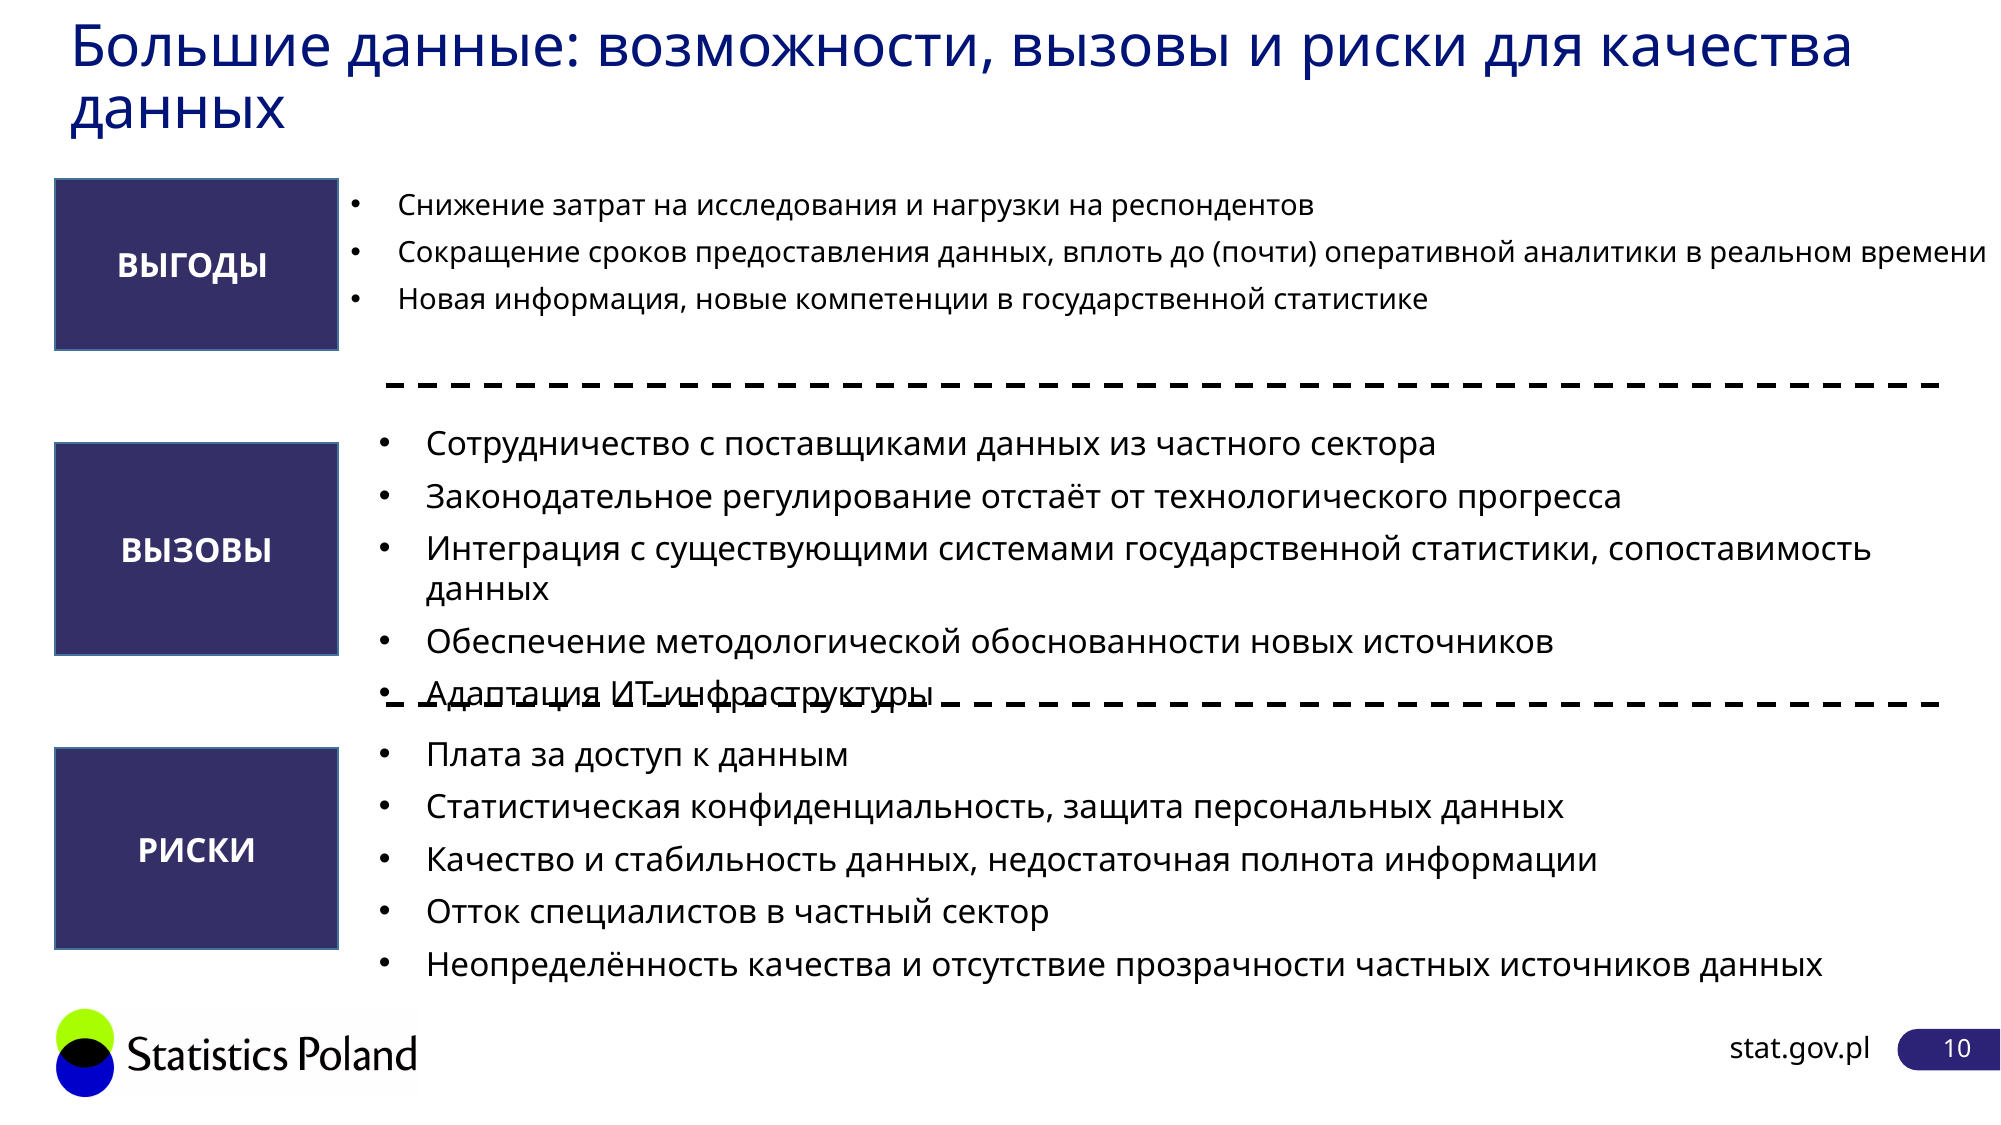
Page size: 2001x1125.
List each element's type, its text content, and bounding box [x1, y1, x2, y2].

text_box Плата за доступ к данным Статистическая конфиденциальность, защита персональных данных Качество и стабильность данных, недостаточная полнота информации Отток специалистов в частный сектор Неопределённость качества и отсутствие прозрачности частных источников данных [364, 725, 1971, 990]
text_box Снижение затрат на исследования и нагрузки на респондентов Сокращение сроков предоставления данных, вплоть до (почти) оперативной аналитики в реальном времени Новая информация, новые компетенции в государственной статистике [335, 178, 2000, 324]
footer stat.gov.pl [418, 1005, 1886, 1094]
text_box Сотрудничество с поставщиками данных из частного сектора Законодательное регулирование отстаёт от технологического прогресса Интеграция с существующими системами государственной статистики, сопоставимость данных Обеспечение методологической обоснованности новых источников Адаптация ИТ-инфраструктуры [364, 415, 1971, 720]
text_box РИСКИ [54, 747, 339, 950]
text_box ВЫЗОВЫ [54, 442, 339, 656]
picture [55, 1008, 419, 1098]
text_box ВЫГОДЫ [54, 178, 339, 351]
title Большие данные: возможности, вызовы и риски для качества данных [55, 31, 1945, 150]
